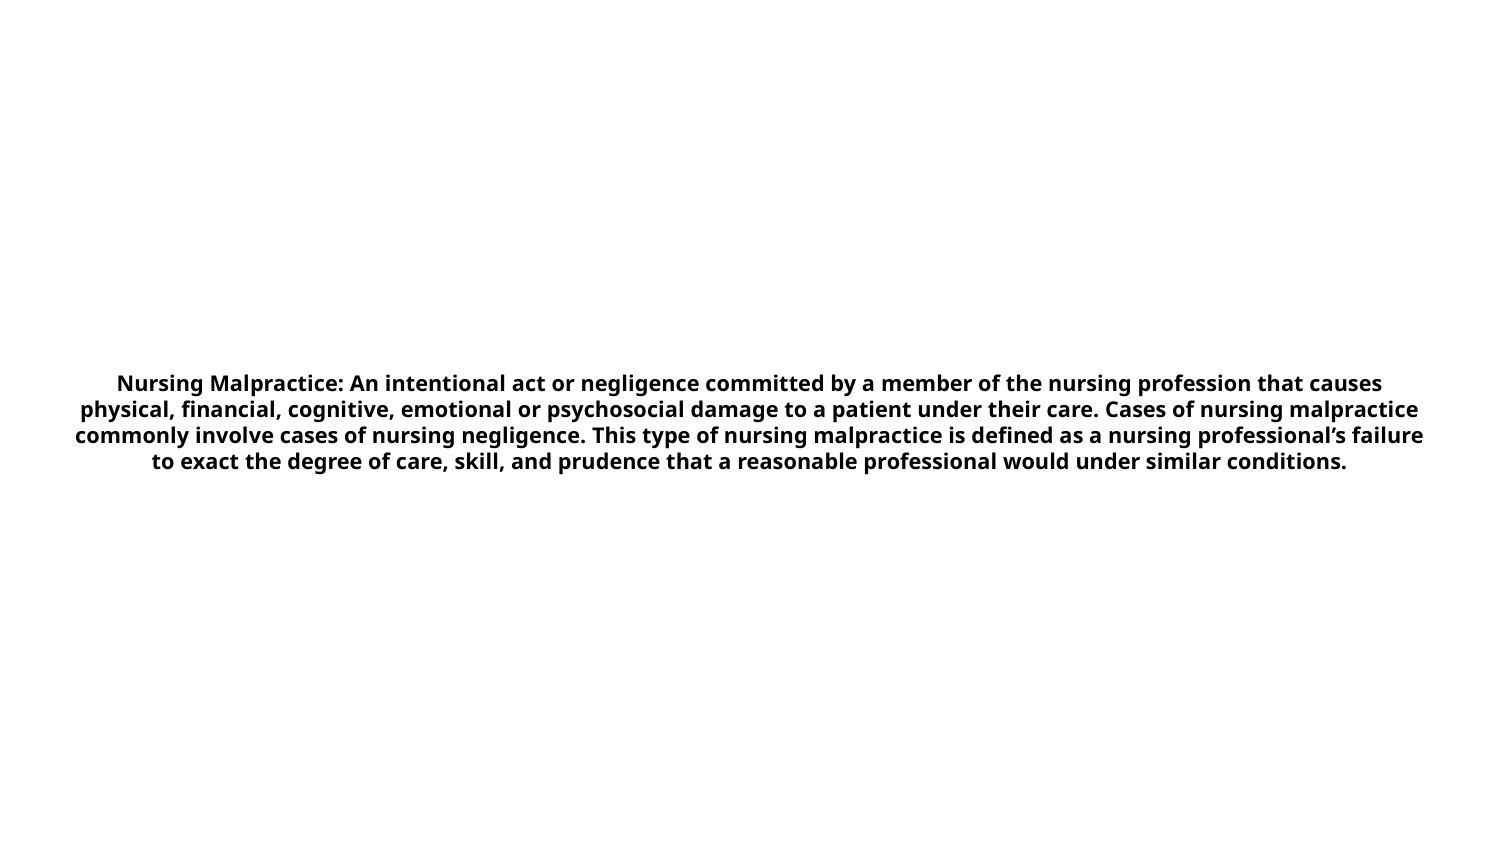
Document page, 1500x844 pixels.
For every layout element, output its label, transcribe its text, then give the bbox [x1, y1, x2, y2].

title Nursing Malpractice: An intentional act or negligence committed by a member of the nursing profession that causes physical, financial, cognitive, emotional or psychosocial damage to a patient under their care. Cases of nursing malpractice commonly involve cases of nursing negligence. This type of nursing malpractice is defined as a nursing professional’s failure to exact the degree of care, skill, and prudence that a reasonable professional would under similar conditions. [51, 352, 1449, 491]
